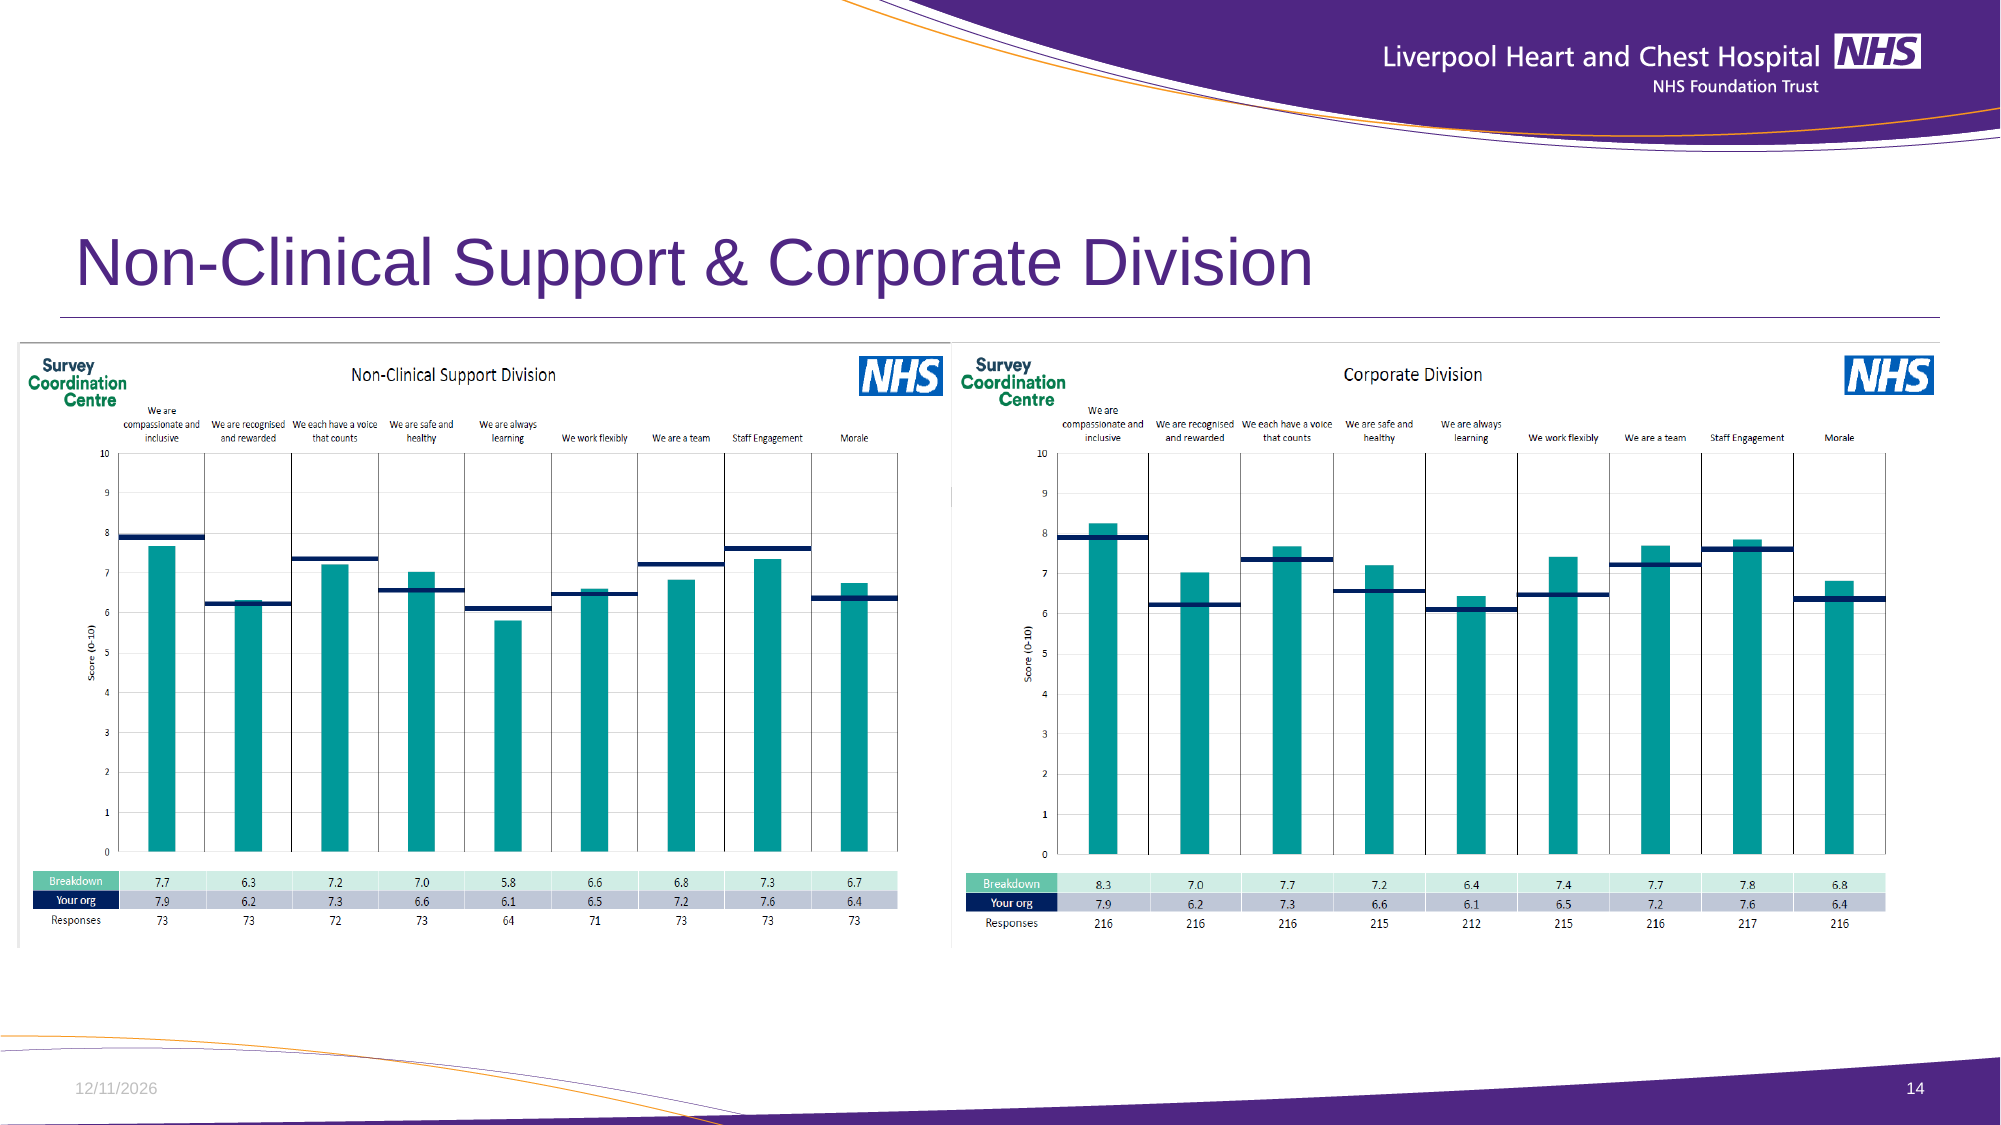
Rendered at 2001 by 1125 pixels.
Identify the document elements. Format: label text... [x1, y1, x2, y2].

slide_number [60, 1058, 511, 1118]
picture [0, 0, 2001, 1125]
slide_number 14 [1489, 1058, 1940, 1118]
title Non-Clinical Support & Corporate Division [60, 169, 1940, 308]
